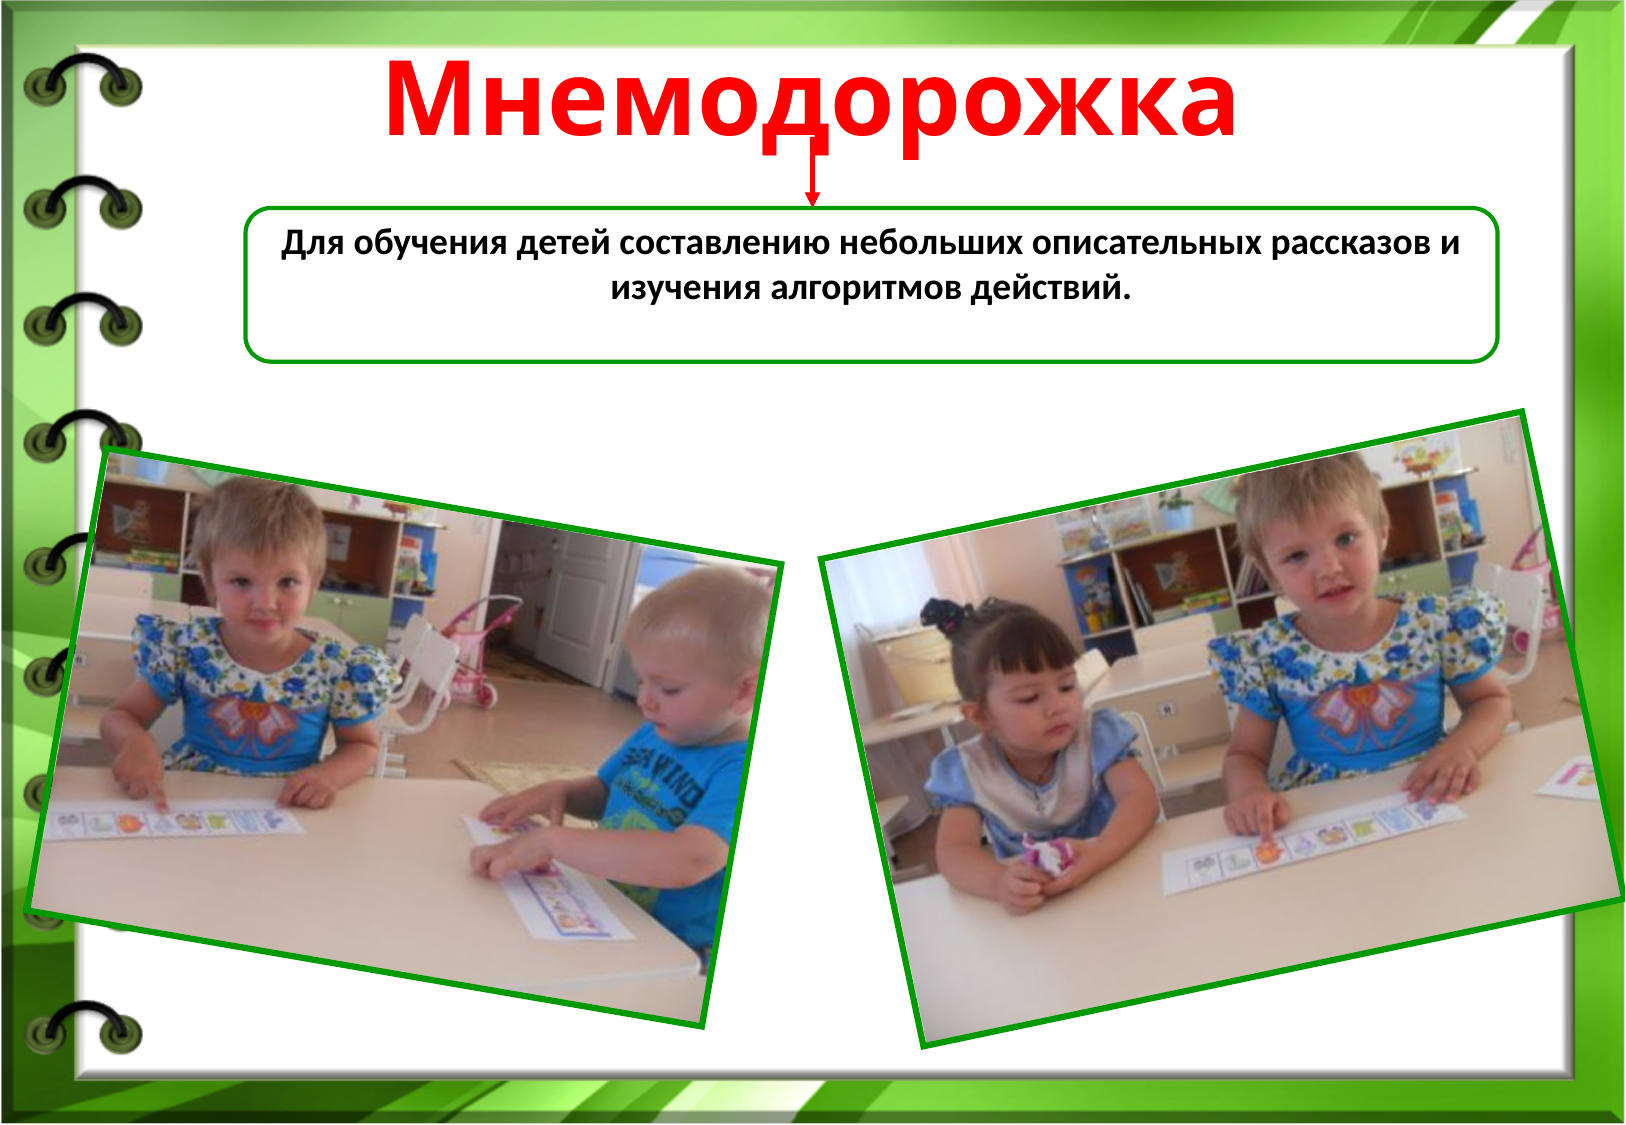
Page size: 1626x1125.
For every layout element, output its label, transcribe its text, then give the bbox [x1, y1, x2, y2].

picture [0, 0, 1626, 1125]
title Мнемодорожка [79, 0, 1543, 188]
text_box Для обучения детей составлению небольших описательных рассказов и изучения алгоритмов действий. [243, 205, 1500, 364]
